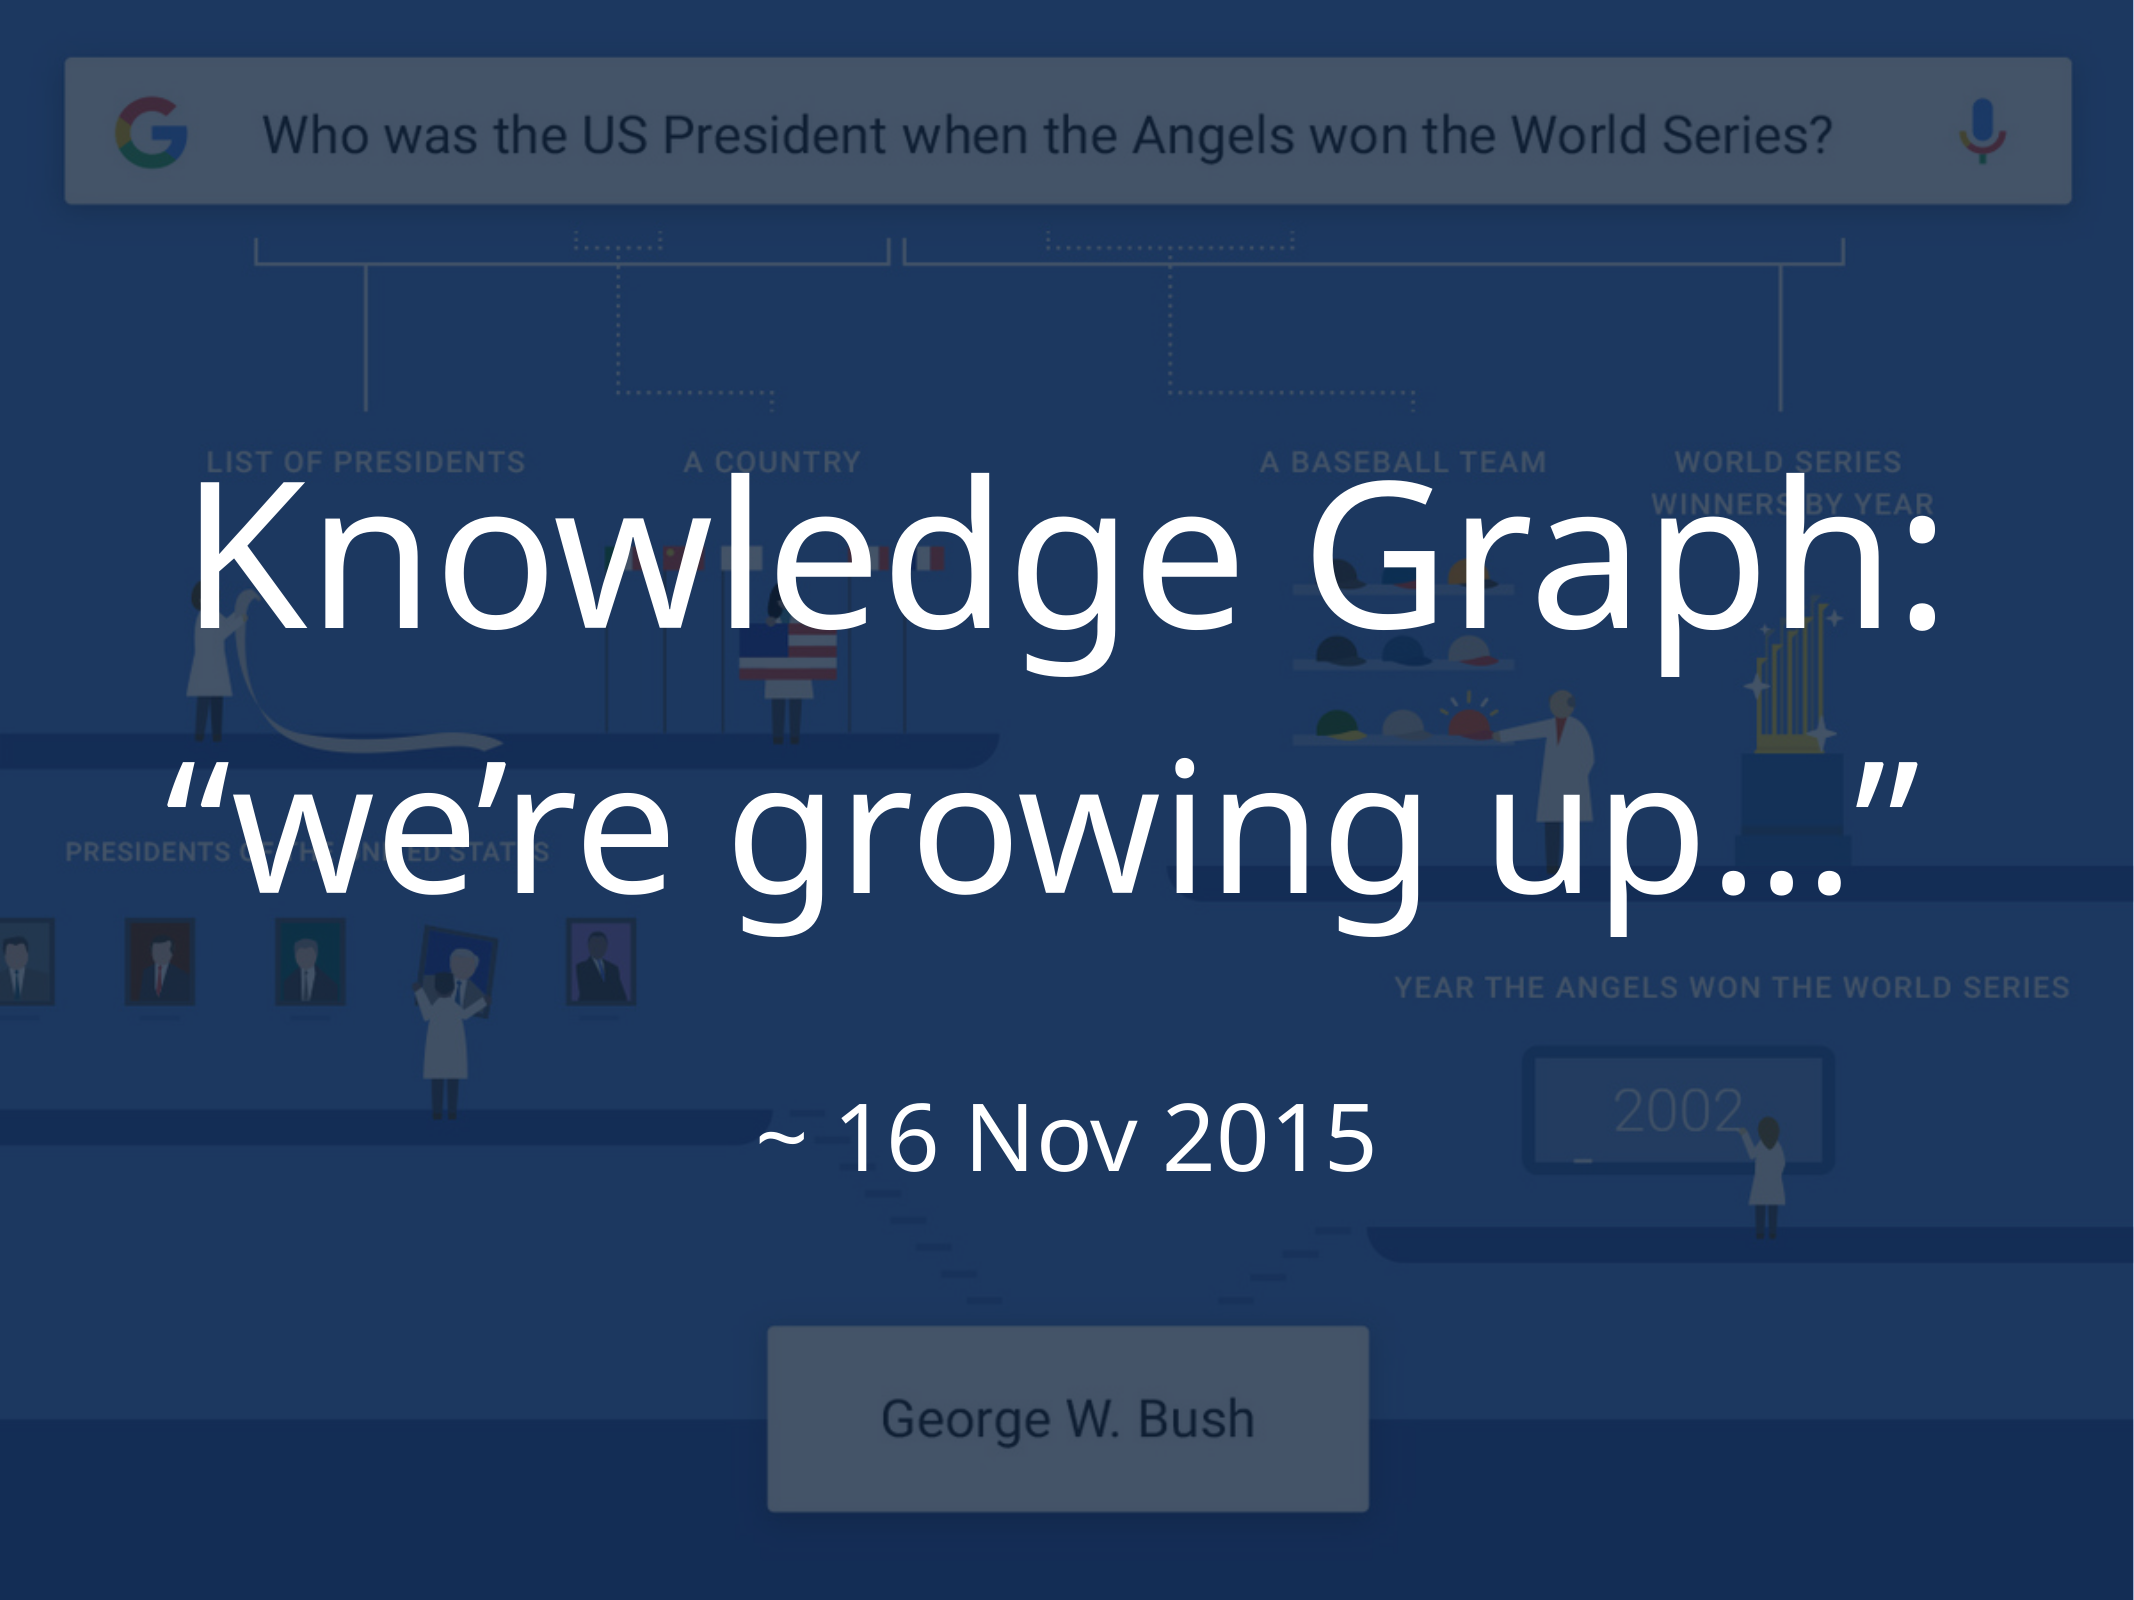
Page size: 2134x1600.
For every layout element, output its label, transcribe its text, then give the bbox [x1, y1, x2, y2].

list Knowledge Graph: “we’re growing up…” ~ 16 Nov 2015 [0, 0, 2134, 1600]
